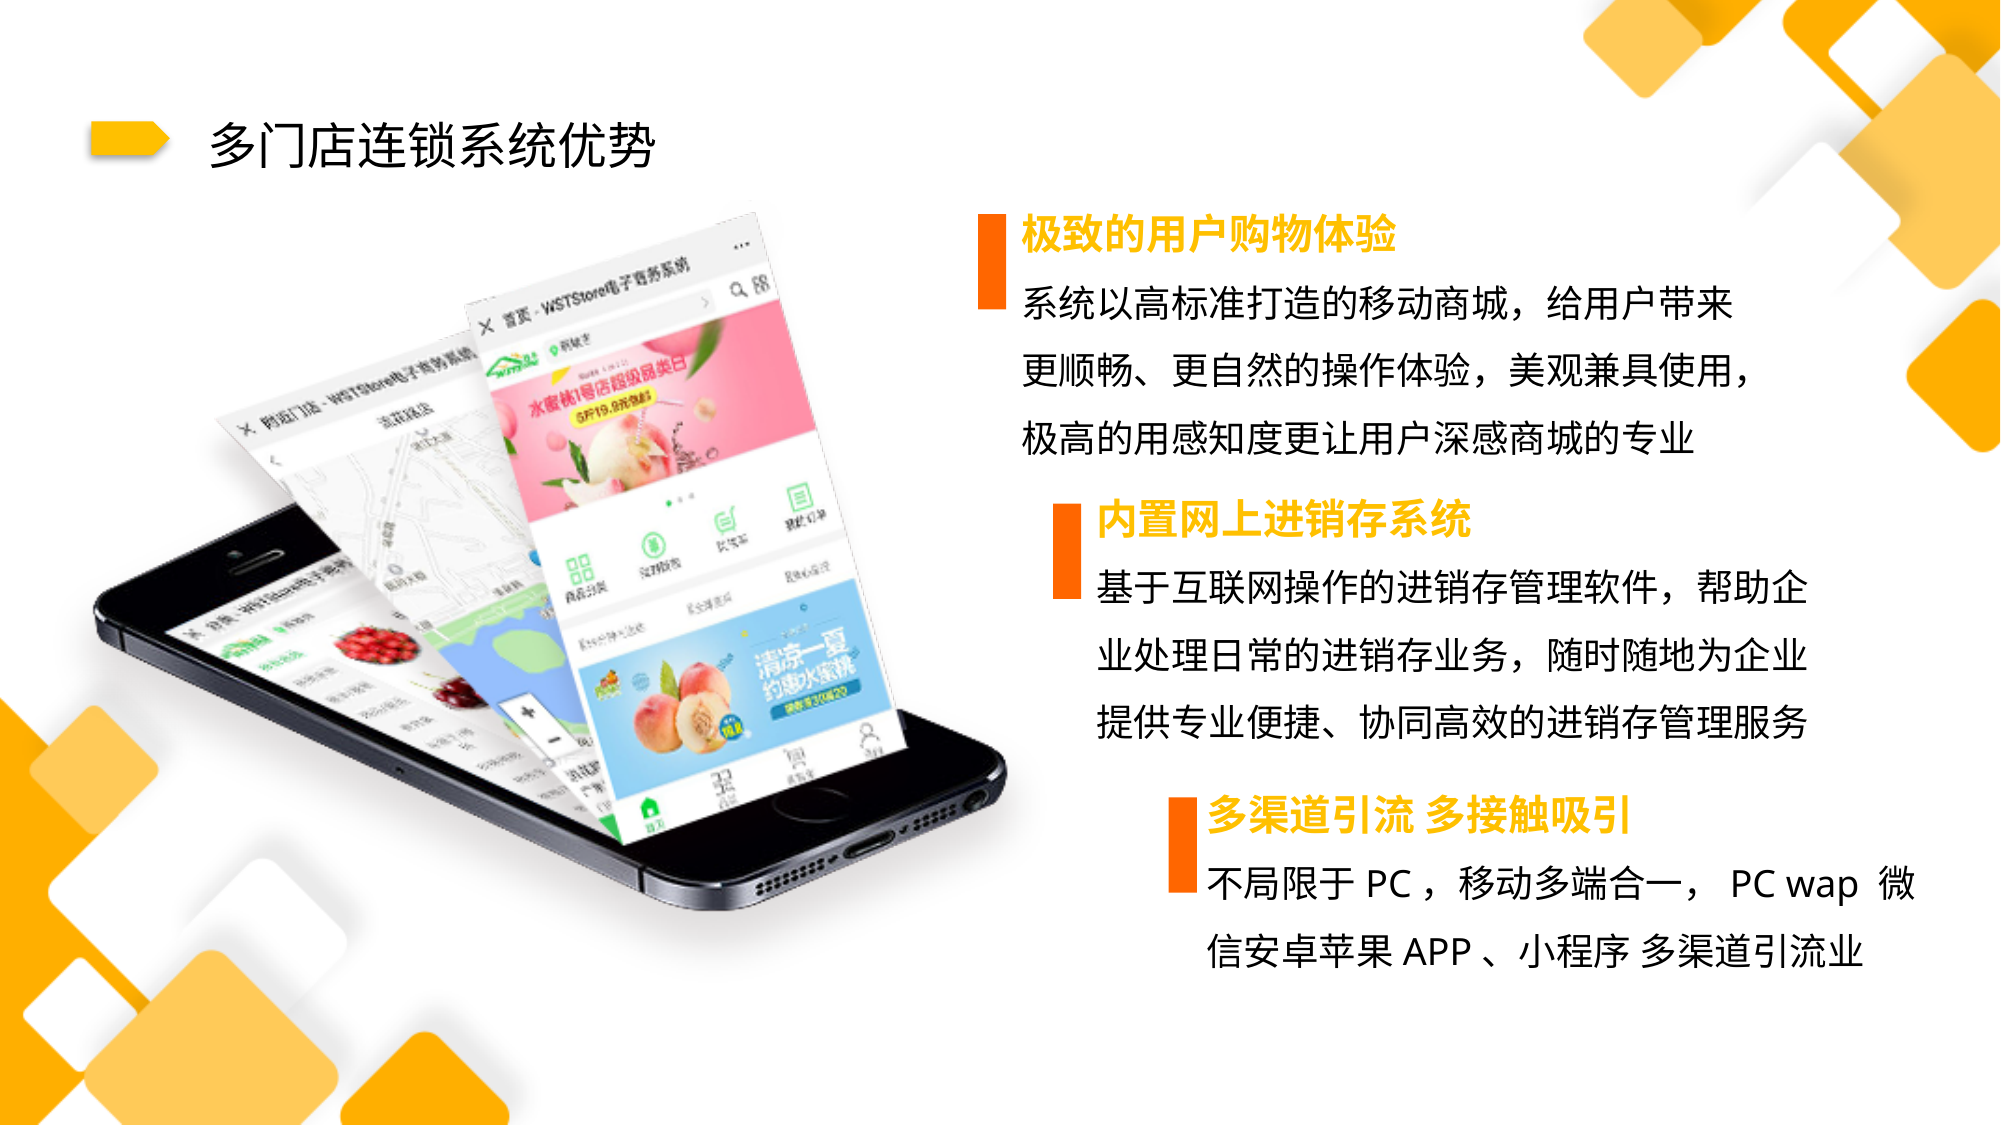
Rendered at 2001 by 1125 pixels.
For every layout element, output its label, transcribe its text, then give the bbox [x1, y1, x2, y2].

text_box 基于互联网操作的进销存管理软件，帮助企业处理日常的进销存业务，随时随地为企业提供专业便捷、协同高效的进销存管理服务 [1127, 534, 1832, 752]
text_box 内置网上进销存系统 [1127, 485, 1502, 534]
picture [0, 0, 2001, 1125]
text_box 多门店连锁系统优势 [192, 106, 673, 182]
text_box 多渠道引流 多接触吸引 [1191, 781, 1694, 830]
text_box 系统以高标准打造的移动商城，给用户带来更顺畅、更自然的操作体验，美观兼具使用，极高的用感知度更让用户深感商城的专业 [1127, 249, 1780, 468]
text_box [90, 120, 172, 157]
text_box [1168, 796, 1198, 894]
text_box 极致的用户购物体验 [1127, 201, 1427, 249]
text_box 不局限于PC，移动多端合一，PC wap 微信安卓苹果APP、小程序 多渠道引流业 [1191, 830, 1942, 981]
